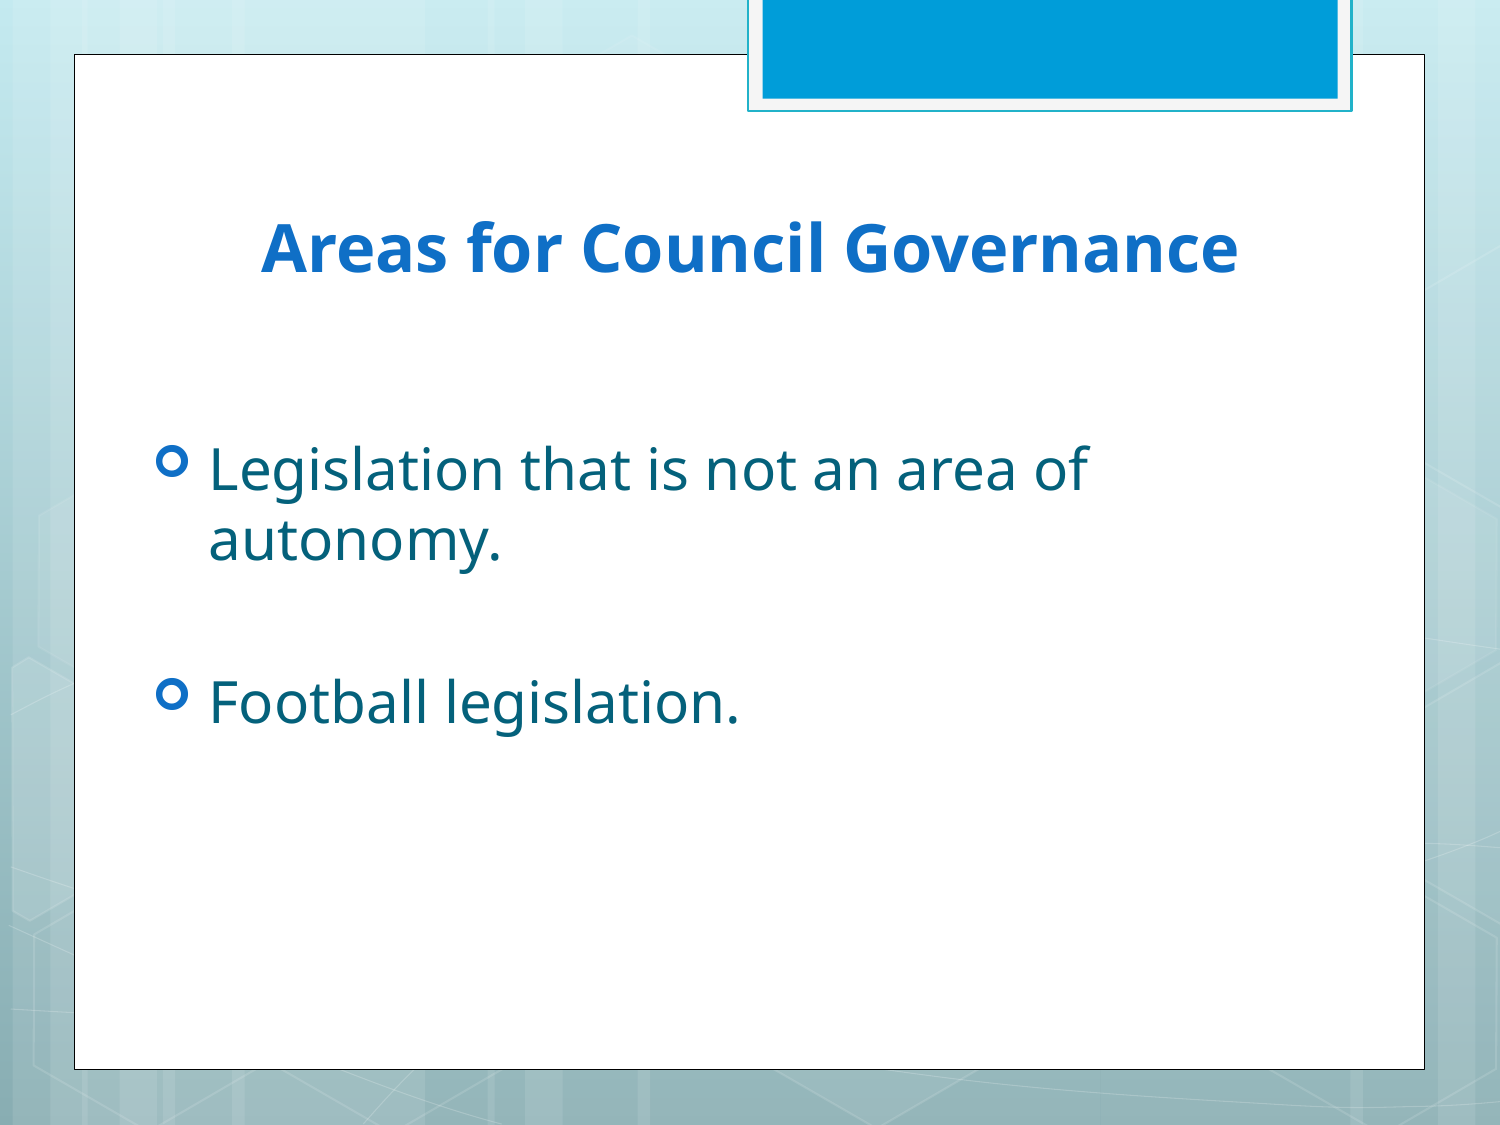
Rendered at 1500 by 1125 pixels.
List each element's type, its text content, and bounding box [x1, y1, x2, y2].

list Legislation that is not an area of autonomy. Football legislation. [137, 425, 1388, 944]
title Areas for Council Governance [174, 149, 1328, 294]
